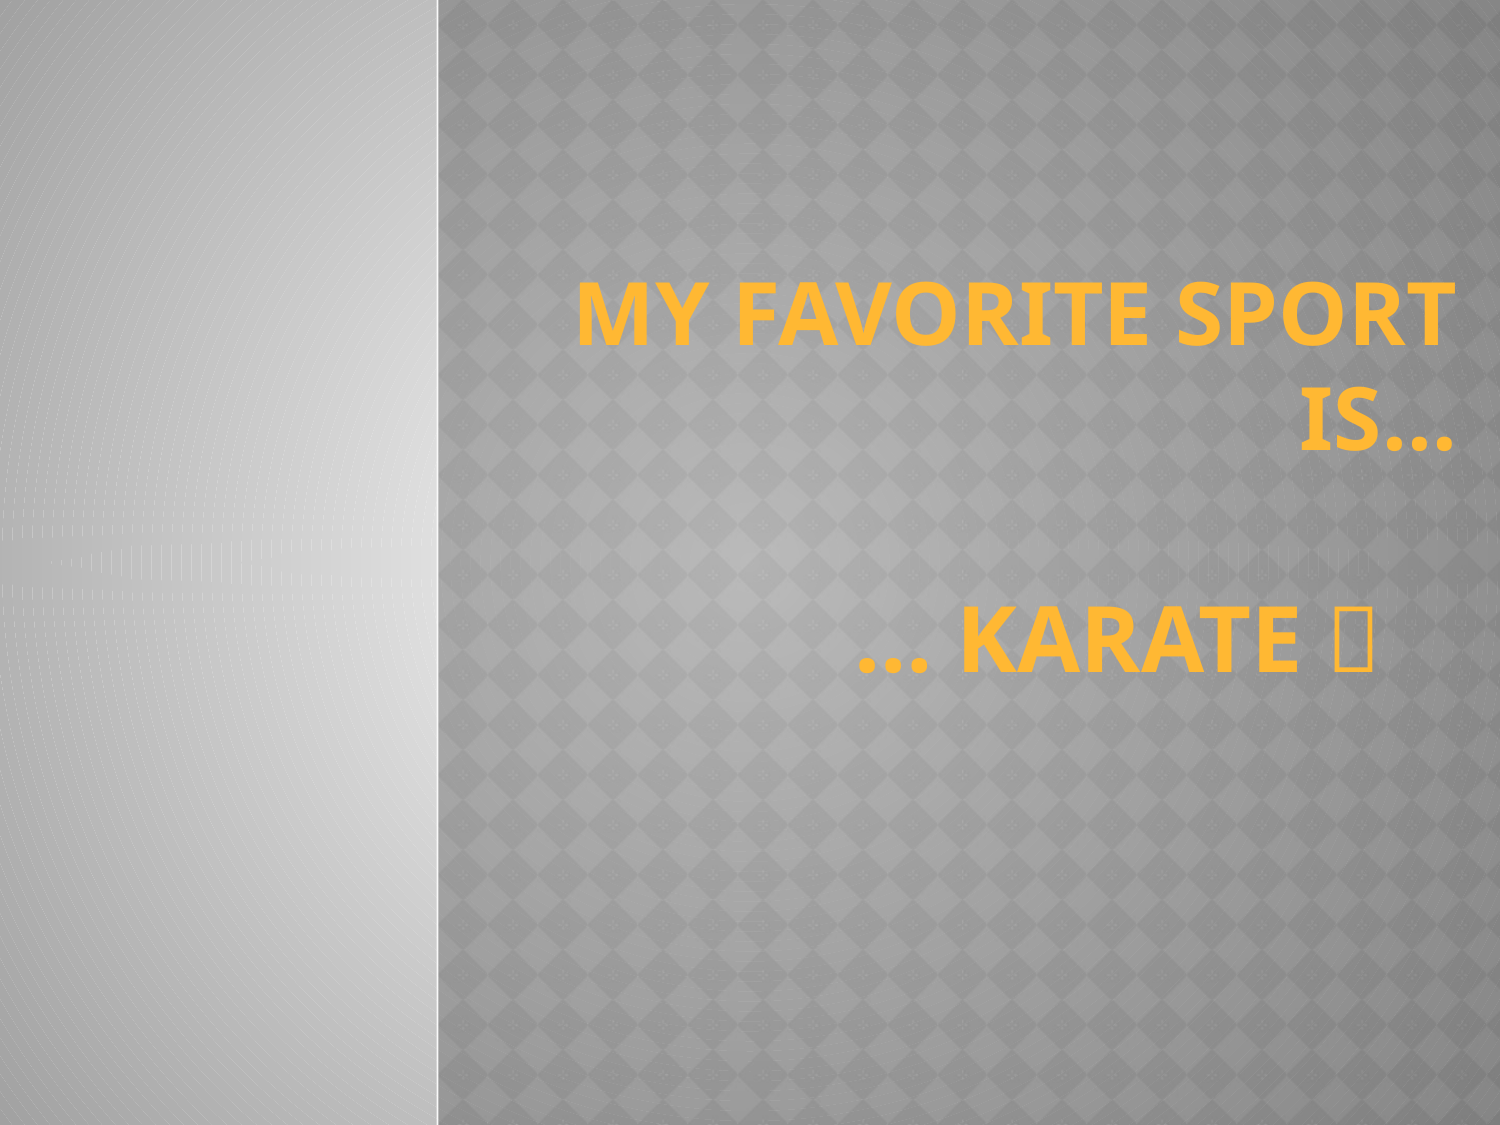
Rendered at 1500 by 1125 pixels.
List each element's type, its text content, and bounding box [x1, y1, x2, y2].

title My favorite sport is… [395, 184, 1465, 468]
subtitle … Karate  [550, 580, 1390, 762]
